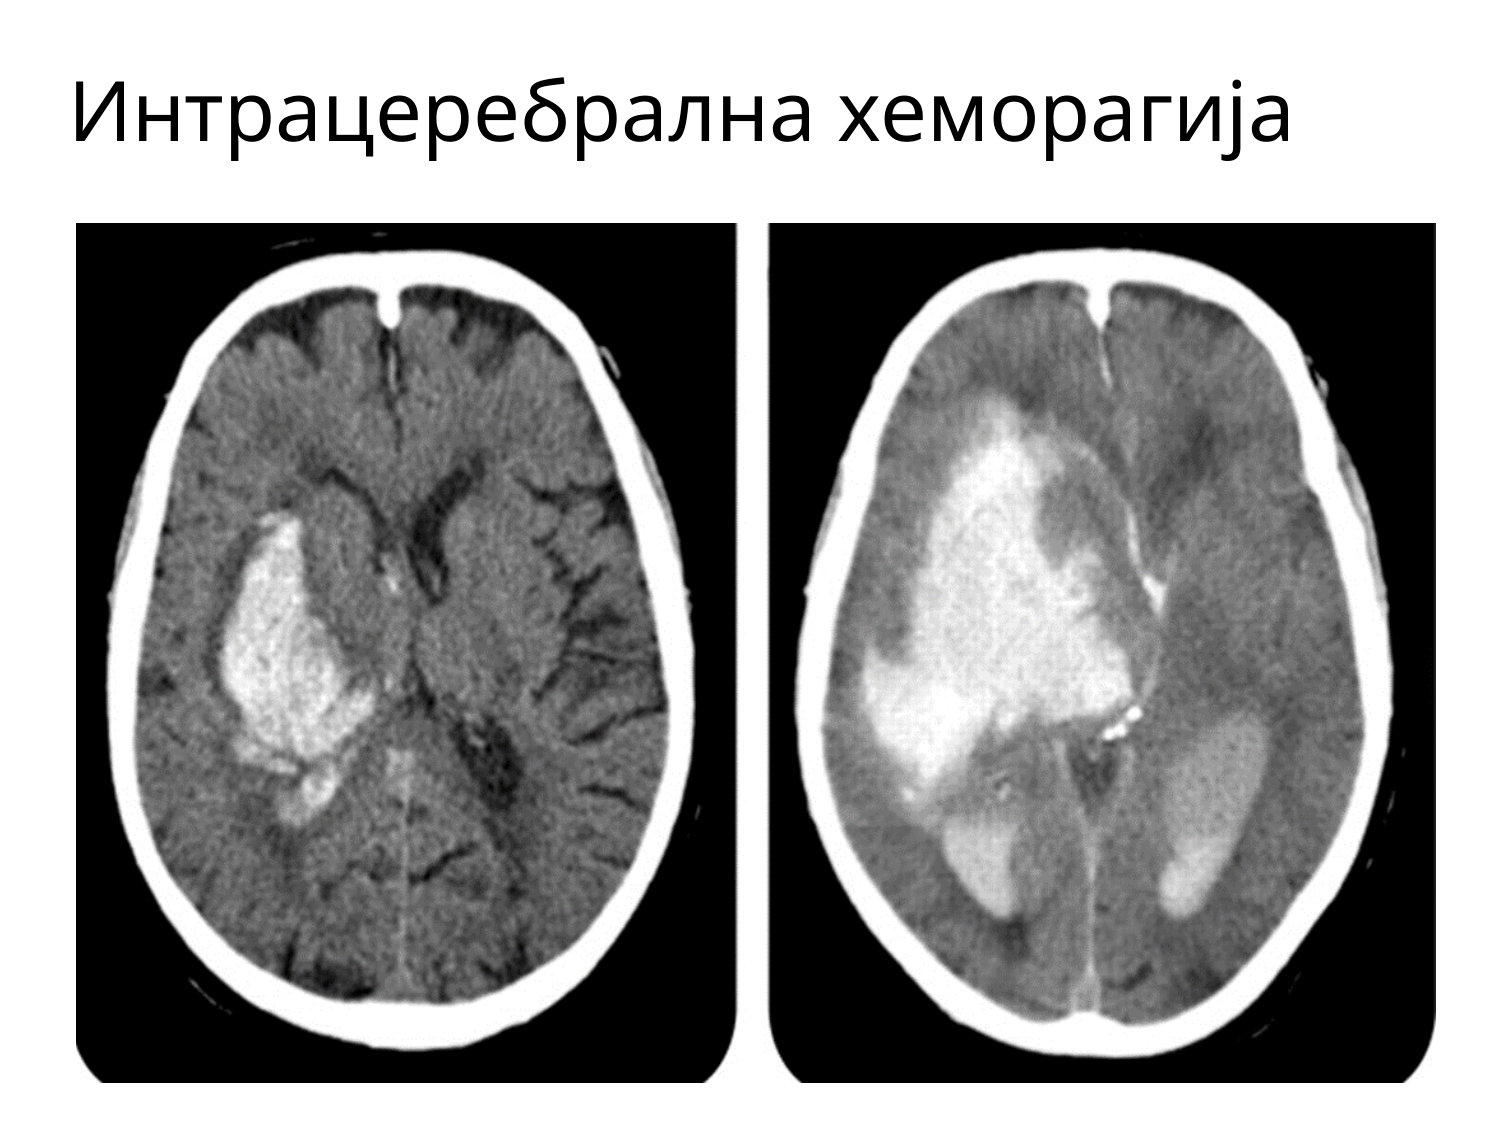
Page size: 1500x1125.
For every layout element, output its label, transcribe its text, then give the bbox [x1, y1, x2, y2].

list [76, 223, 1436, 1083]
title Интрацеребрална хеморагија [53, 5, 1347, 224]
